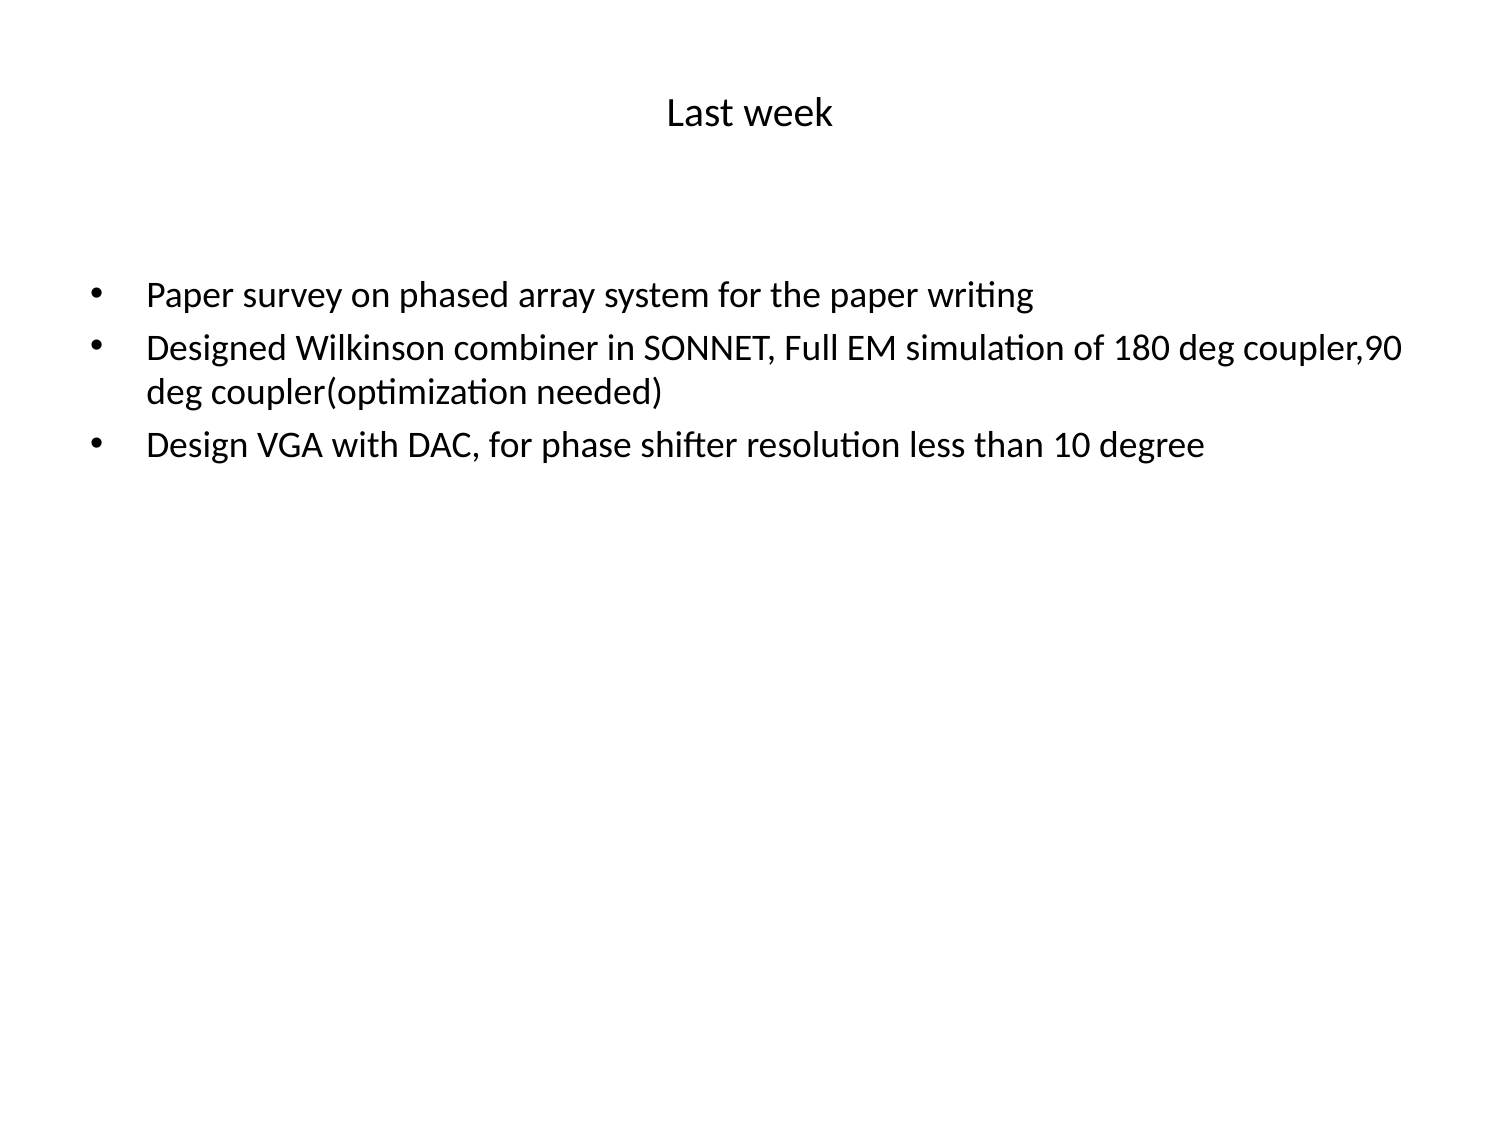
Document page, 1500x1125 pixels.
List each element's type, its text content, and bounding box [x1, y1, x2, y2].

title Last week [75, 45, 1425, 175]
list Paper survey on phased array system for the paper writing Designed Wilkinson combiner in SONNET, Full EM simulation of 180 deg coupler,90 deg coupler(optimization needed) Design VGA with DAC, for phase shifter resolution less than 10 degree [75, 262, 1425, 1005]
